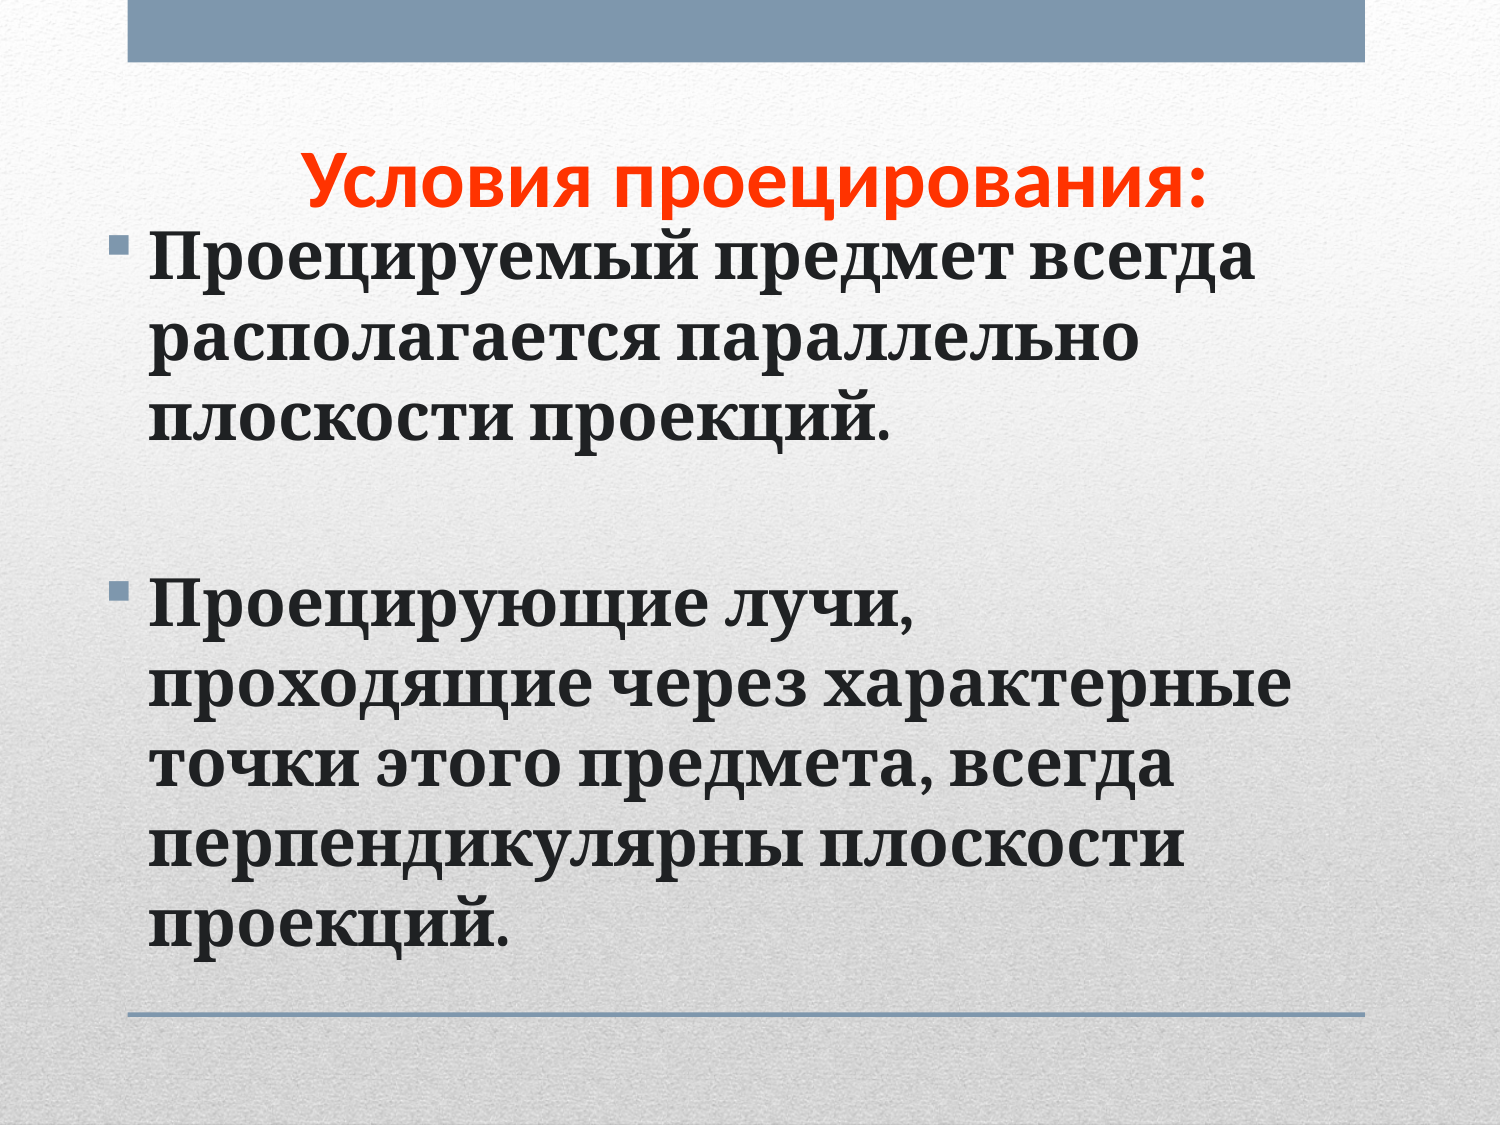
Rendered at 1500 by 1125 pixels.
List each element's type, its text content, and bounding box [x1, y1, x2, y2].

title Условия проецирования: [159, 90, 1353, 232]
list Проецируемый предмет всегда располагается параллельно плоскости проекций. Проецирующие лучи, проходящие через характерные точки этого предмета, всегда перпендикулярны плоскости проекций. [88, 255, 1376, 988]
